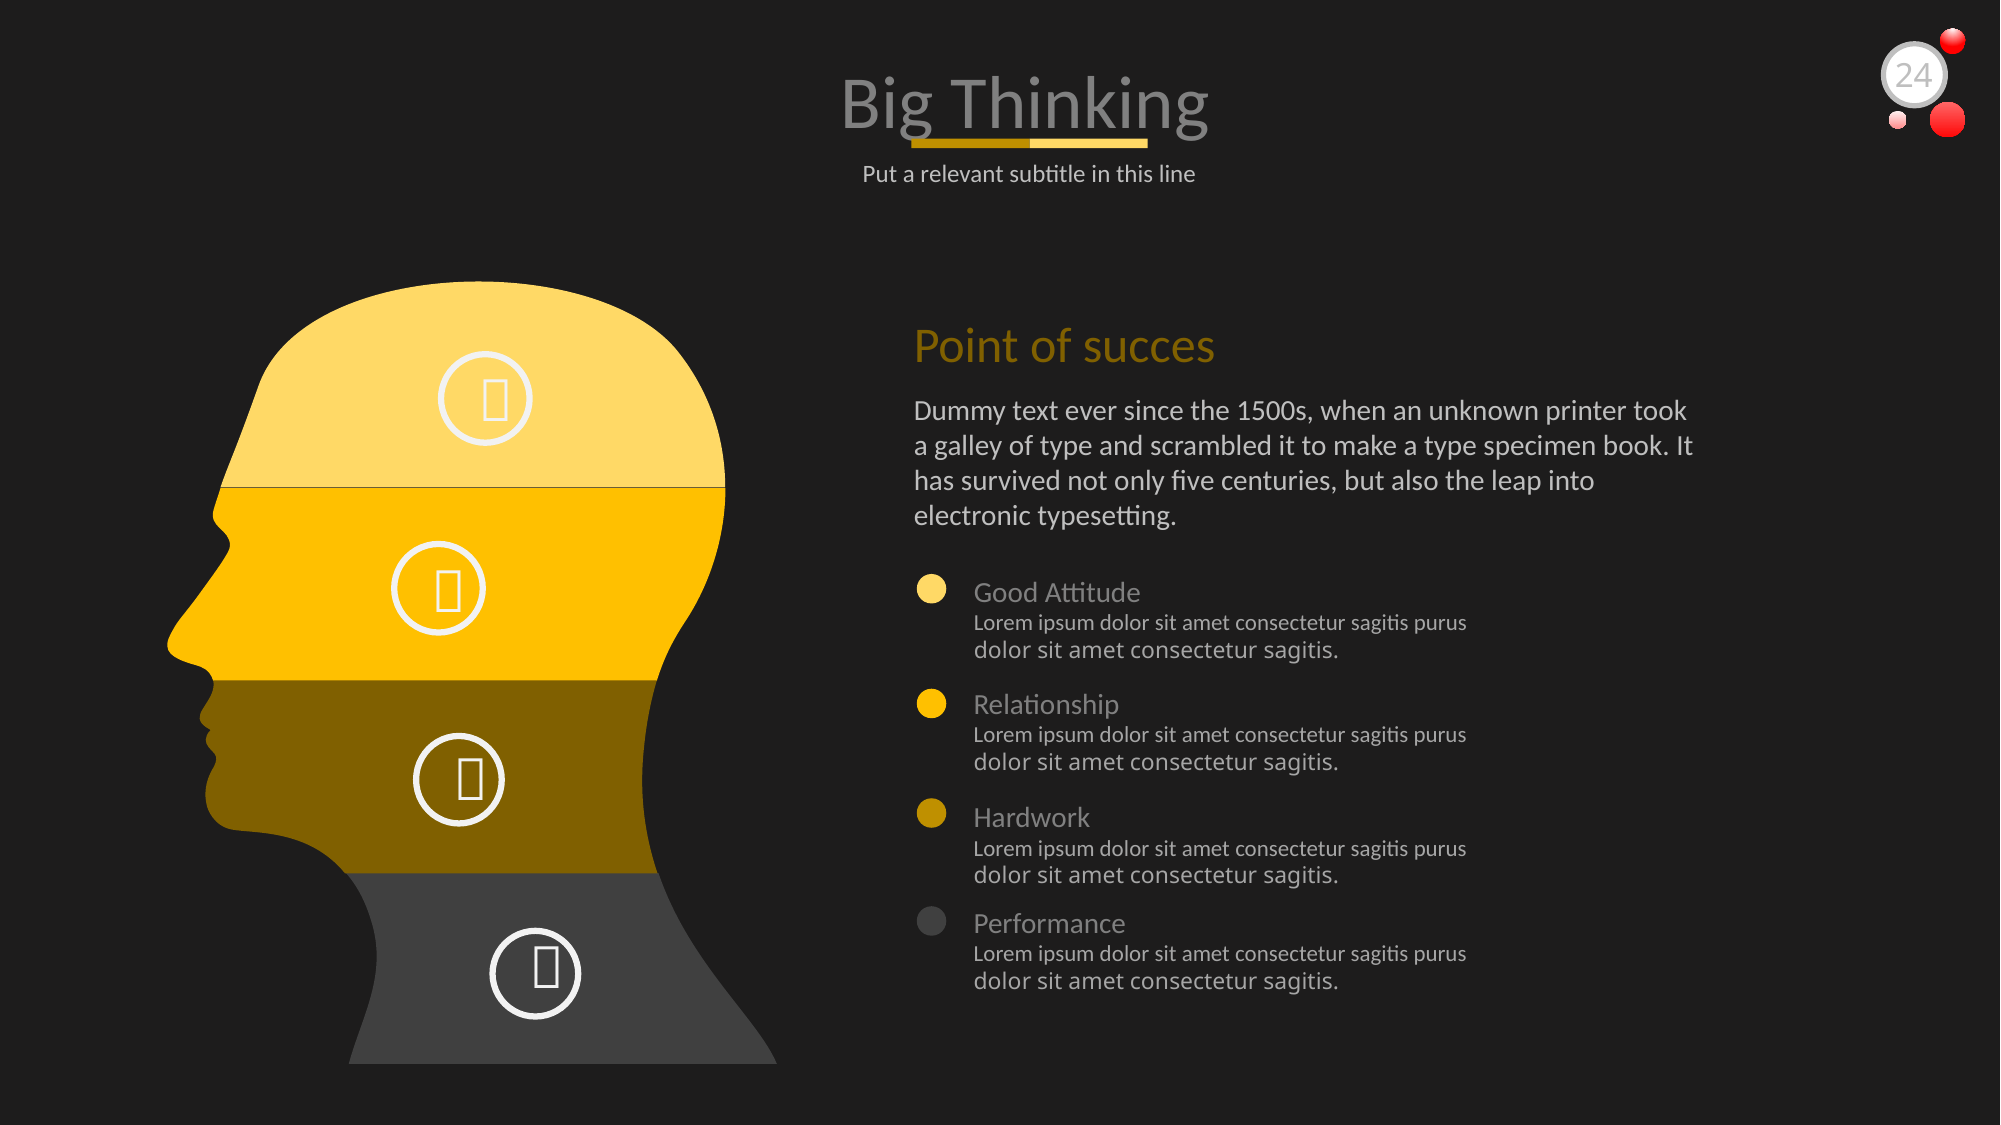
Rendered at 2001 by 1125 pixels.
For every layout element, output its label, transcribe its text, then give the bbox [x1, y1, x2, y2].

text_box [915, 797, 948, 829]
text_box Relationship Lorem ipsum dolor sit amet consectetur sagitis purus dolor sit amet consectetur sagitis. [958, 698, 1522, 792]
text_box Performance Lorem ipsum dolor sit amet consectetur sagitis purus dolor sit amet consectetur sagitis. [958, 868, 1522, 1029]
text_box Good Attitude Lorem ipsum dolor sit amet consectetur sagitis purus dolor sit amet consectetur sagitis. [958, 552, 1522, 698]
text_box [416, 734, 502, 824]
text_box [915, 687, 948, 720]
text_box Hardwork Lorem ipsum dolor sit amet consectetur sagitis purus dolor sit amet consectetur sagitis. [958, 762, 1515, 924]
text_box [1876, 28, 1966, 138]
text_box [492, 923, 579, 1017]
text_box Put a relevant subtitle in this line [792, 142, 1267, 202]
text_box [440, 354, 530, 443]
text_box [911, 138, 1148, 149]
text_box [394, 543, 483, 633]
text_box Big Thinking [597, 1, 1454, 152]
text_box [199, 680, 658, 874]
text_box [915, 572, 948, 605]
text_box [346, 873, 777, 1064]
text_box [167, 488, 726, 681]
text_box Point of succes Dummy text ever since the 1500s, when an unknown printer took a galley of type and scrambled it to make a type specimen book. It has survived not only five centuries, but also the leap into electronic typesetting. [898, 305, 1713, 552]
text_box [220, 281, 726, 488]
text_box [915, 905, 948, 937]
